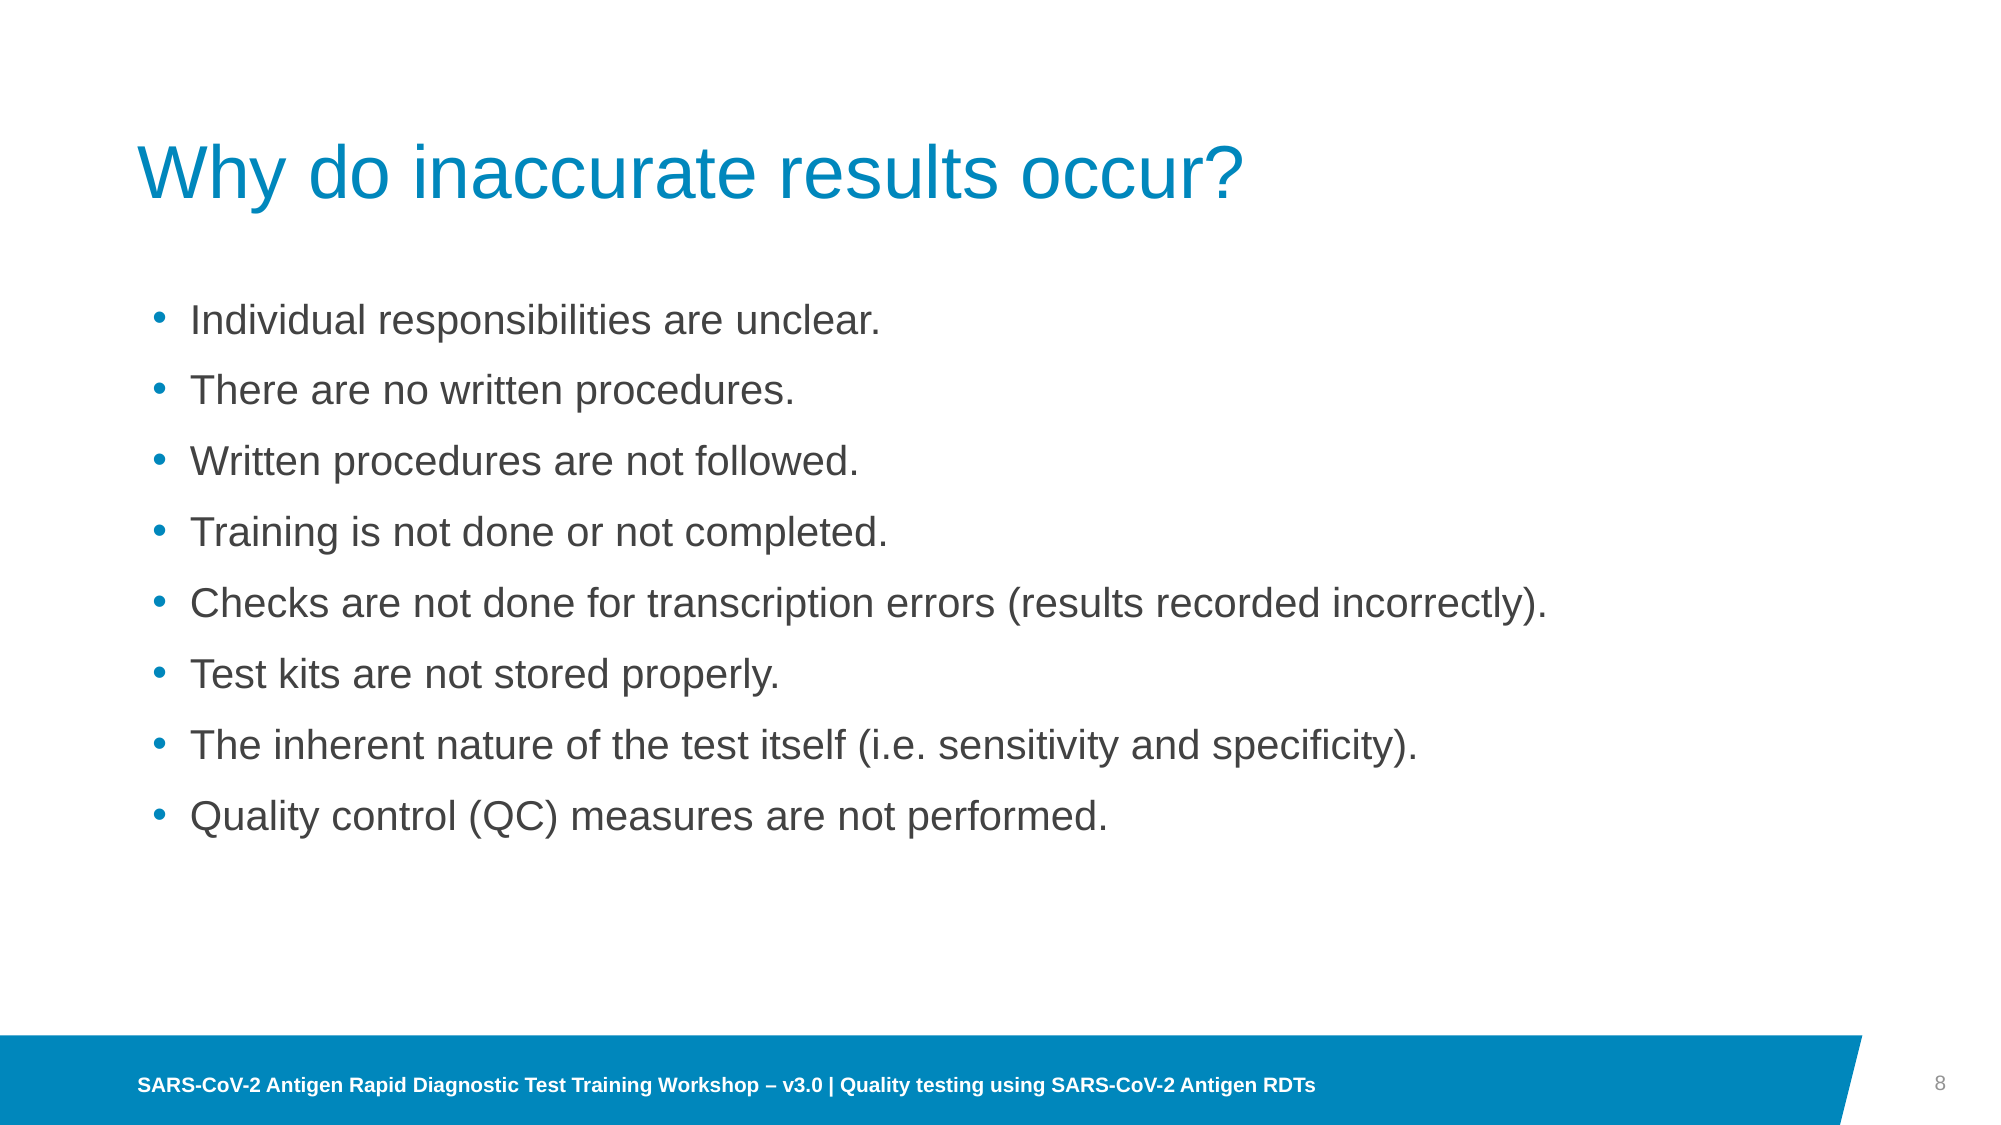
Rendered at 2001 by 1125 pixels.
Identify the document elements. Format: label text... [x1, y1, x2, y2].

footer SARS-CoV-2 Antigen Rapid Diagnostic Test Training Workshop – v3.0 | Quality testing using SARS-CoV-2 Antigen RDTs [137, 1042, 1367, 1125]
slide_number 8 [1862, 1035, 1947, 1125]
title Why do inaccurate results occur? [137, 59, 1863, 215]
list Individual responsibilities are unclear. There are no written procedures. Written procedures are not followed. Training is not done or not completed. Checks are not done for transcription errors (results recorded incorrectly). Test kits are not stored properly. The inherent nature of the test itself (i.e. sensitivity and specificity). Quality control (QC) measures are not performed. [137, 284, 1863, 1014]
